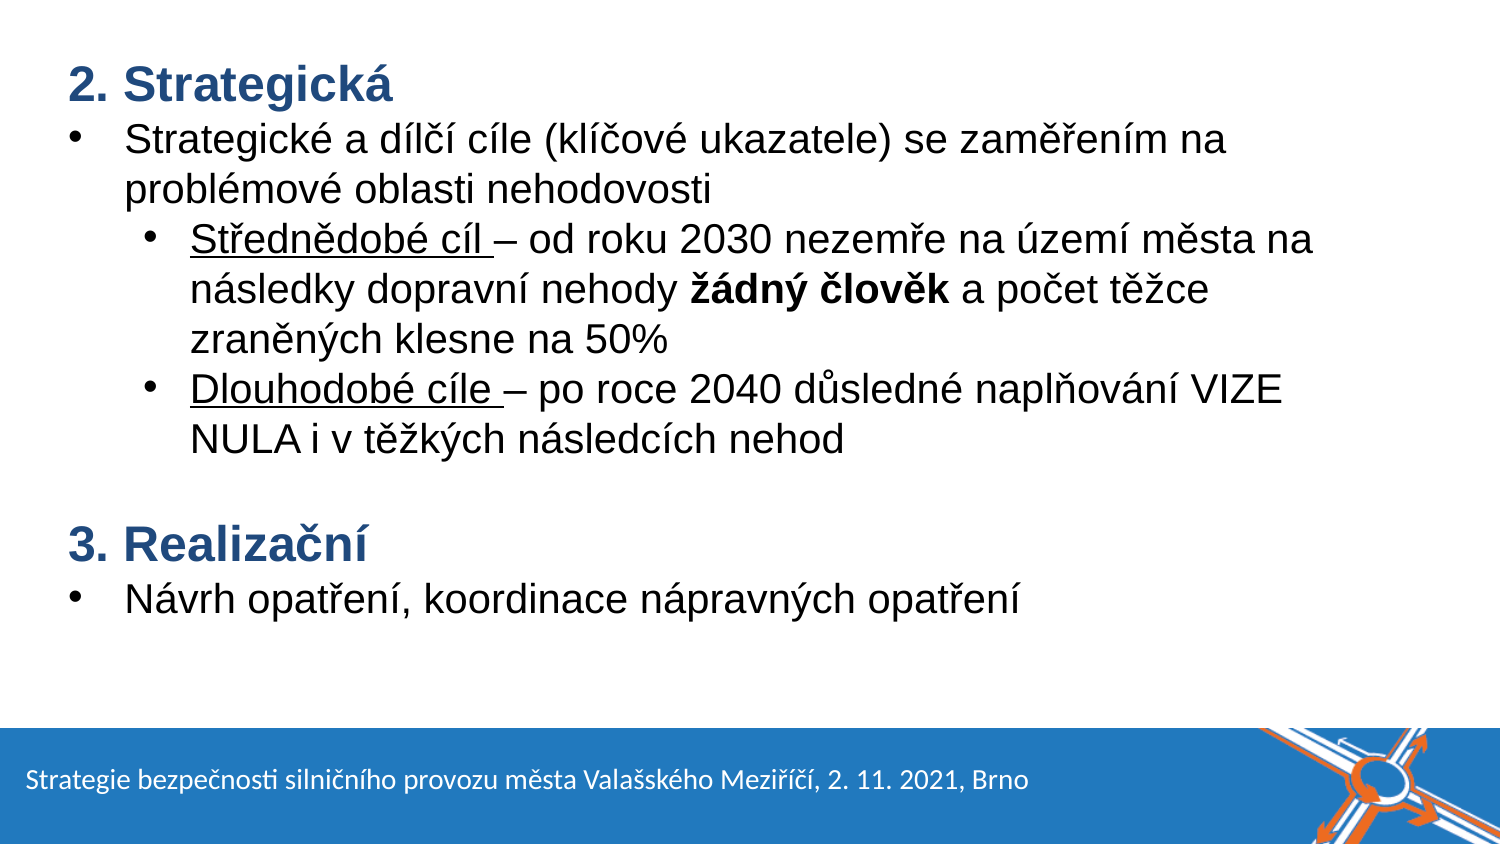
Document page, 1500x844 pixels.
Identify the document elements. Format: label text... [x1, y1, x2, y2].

text_box Strategie bezpečnosti silničního provozu města Valašského Meziříčí, 2. 11. 2021, Brno [10, 752, 1447, 803]
picture [0, 728, 1500, 844]
list 2. Strategická Strategické a dílčí cíle (klíčové ukazatele) se zaměřením na problémové oblasti nehodovosti Střednědobé cíl – od roku 2030 nezemře na území města na následky dopravní nehody žádný člověk a počet těžce zraněných klesne na 50% Dlouhodobé cíle – po roce 2040 důsledné naplňování VIZE NULA i v těžkých následcích nehod 3. Realizační Návrh opatření, koordinace nápravných opatření [53, 43, 1404, 576]
